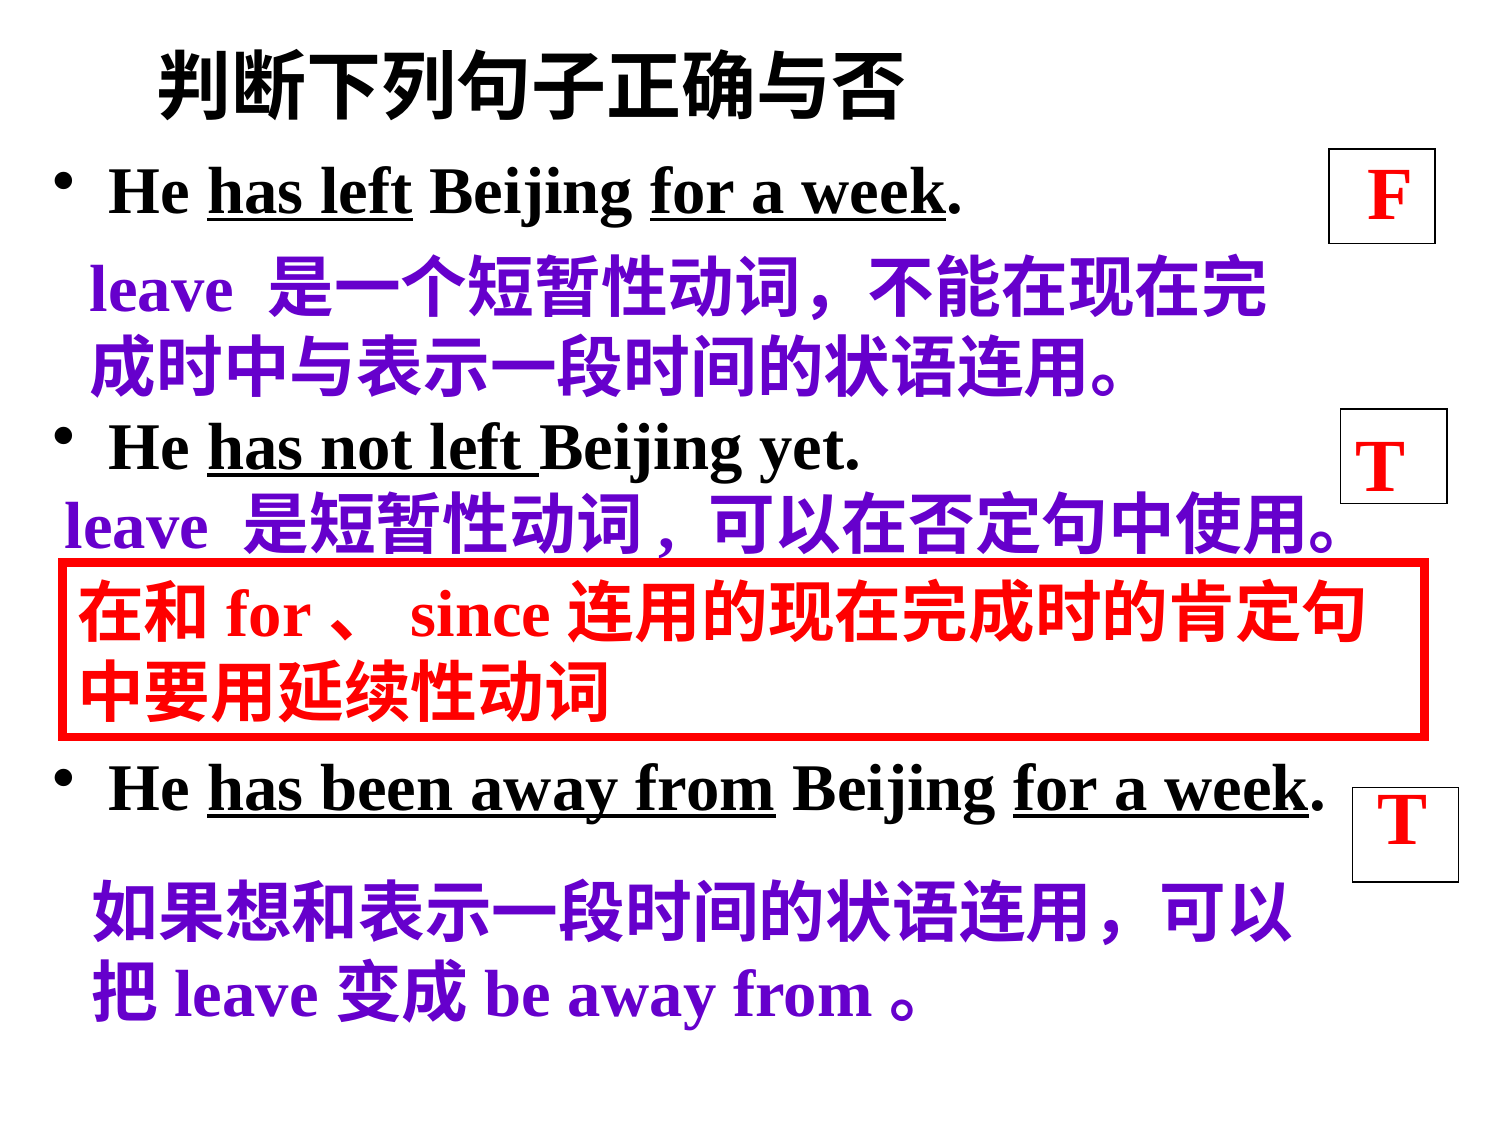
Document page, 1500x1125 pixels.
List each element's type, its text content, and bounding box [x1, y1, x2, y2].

text_box T [1418, 762, 1473, 868]
text_box [1418, 868, 1459, 882]
text_box T [1340, 408, 1451, 514]
text_box F [1352, 137, 1436, 242]
text_box [1328, 148, 1436, 244]
text_box leave 是一个短暂性动词，不能在现在完成时中与表示一段时间的状语连用。 [74, 237, 1315, 413]
text_box leave 是短暂性动词, 可以在否定句中使用。 [49, 474, 1418, 1023]
text_box 在和for、since连用的现在完成时的肯定句中要用延续性动词 [62, 562, 1425, 738]
text_box He has left Beijing for a week. He has not left Beijing yet. He has been away from Beijing for a week. [37, 148, 1444, 892]
text_box 判断下列句子正确与否 [106, 30, 922, 136]
text_box 如果想和表示一段时间的状语连用，可以把leave变成be away from。 [76, 862, 1353, 1038]
